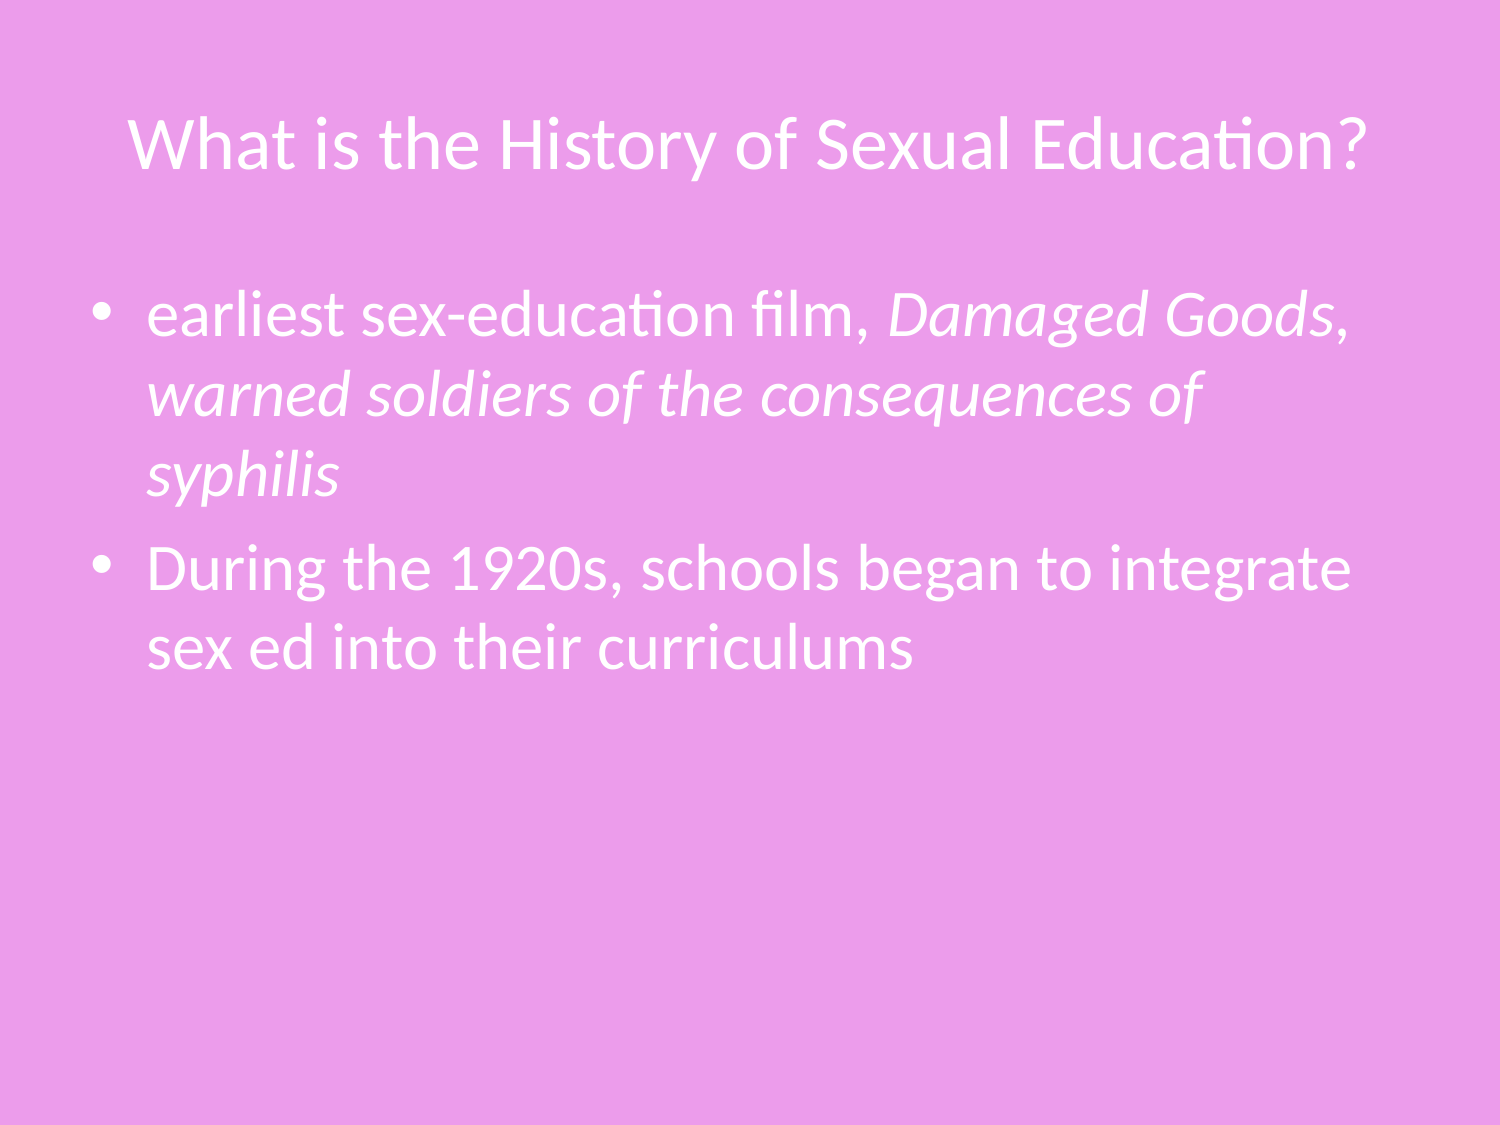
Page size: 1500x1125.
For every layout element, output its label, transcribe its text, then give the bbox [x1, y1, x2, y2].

title What is the History of Sexual Education? [75, 45, 1425, 233]
list earliest sex-education film, Damaged Goods, warned soldiers of the consequences of syphilis During the 1920s, schools began to integrate sex ed into their curriculums [75, 262, 1425, 1005]
